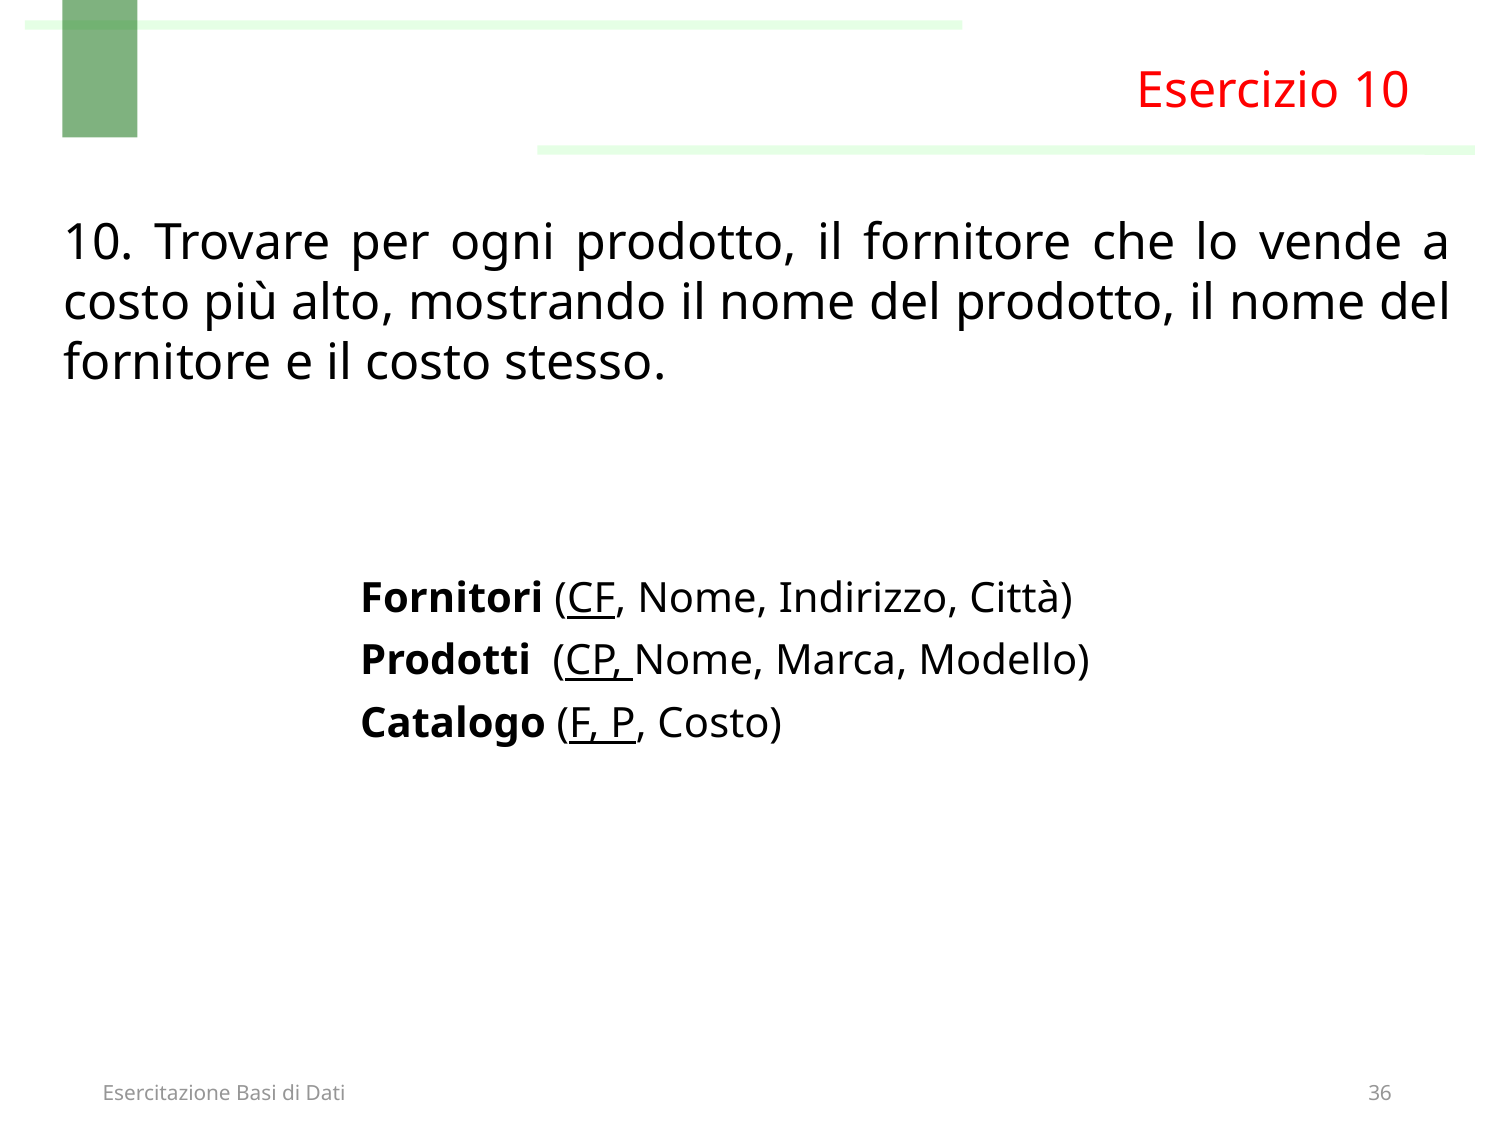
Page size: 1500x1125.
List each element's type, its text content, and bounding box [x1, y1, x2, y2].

text_box Fornitori (CF, Nome, Indirizzo, Città) Prodotti (CP, Nome, Marca, Modello) Catalogo (F, P, Costo) [276, 563, 1199, 787]
text_box [50, 398, 1425, 950]
text_box 10. Trovare per ogni prodotto, il fornitore che lo vende a costo più alto, mostrando il nome del prodotto, il nome del fornitore e il costo stesso. [49, 202, 1467, 398]
text_box Esercizio 10 [174, 37, 1425, 138]
